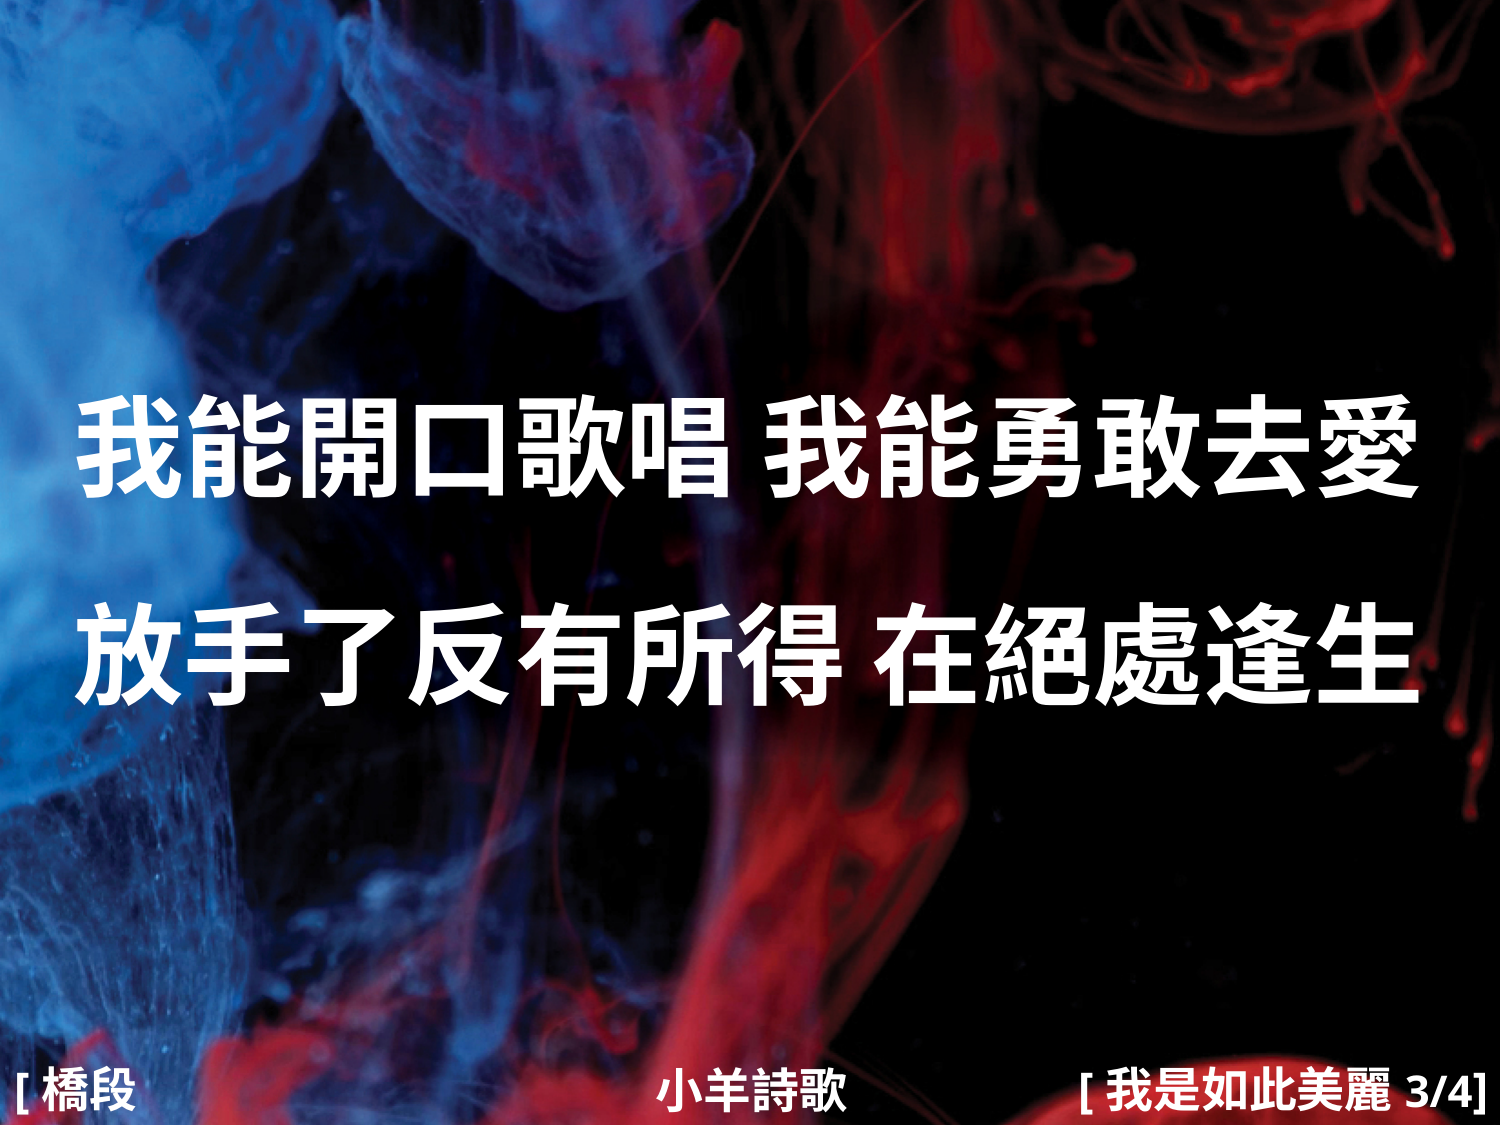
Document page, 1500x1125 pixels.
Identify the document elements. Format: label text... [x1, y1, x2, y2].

text_box [橋段1] [0, 1051, 205, 1125]
picture [0, 0, 1500, 1053]
subtitle 小羊詩歌 [205, 1053, 999, 1125]
text_box [我是如此美麗3/4] [999, 1052, 1500, 1125]
text_box 我能開口歌唱 我能勇敢去愛 放手了反有所得 在絕處逢生 [0, 371, 1499, 769]
